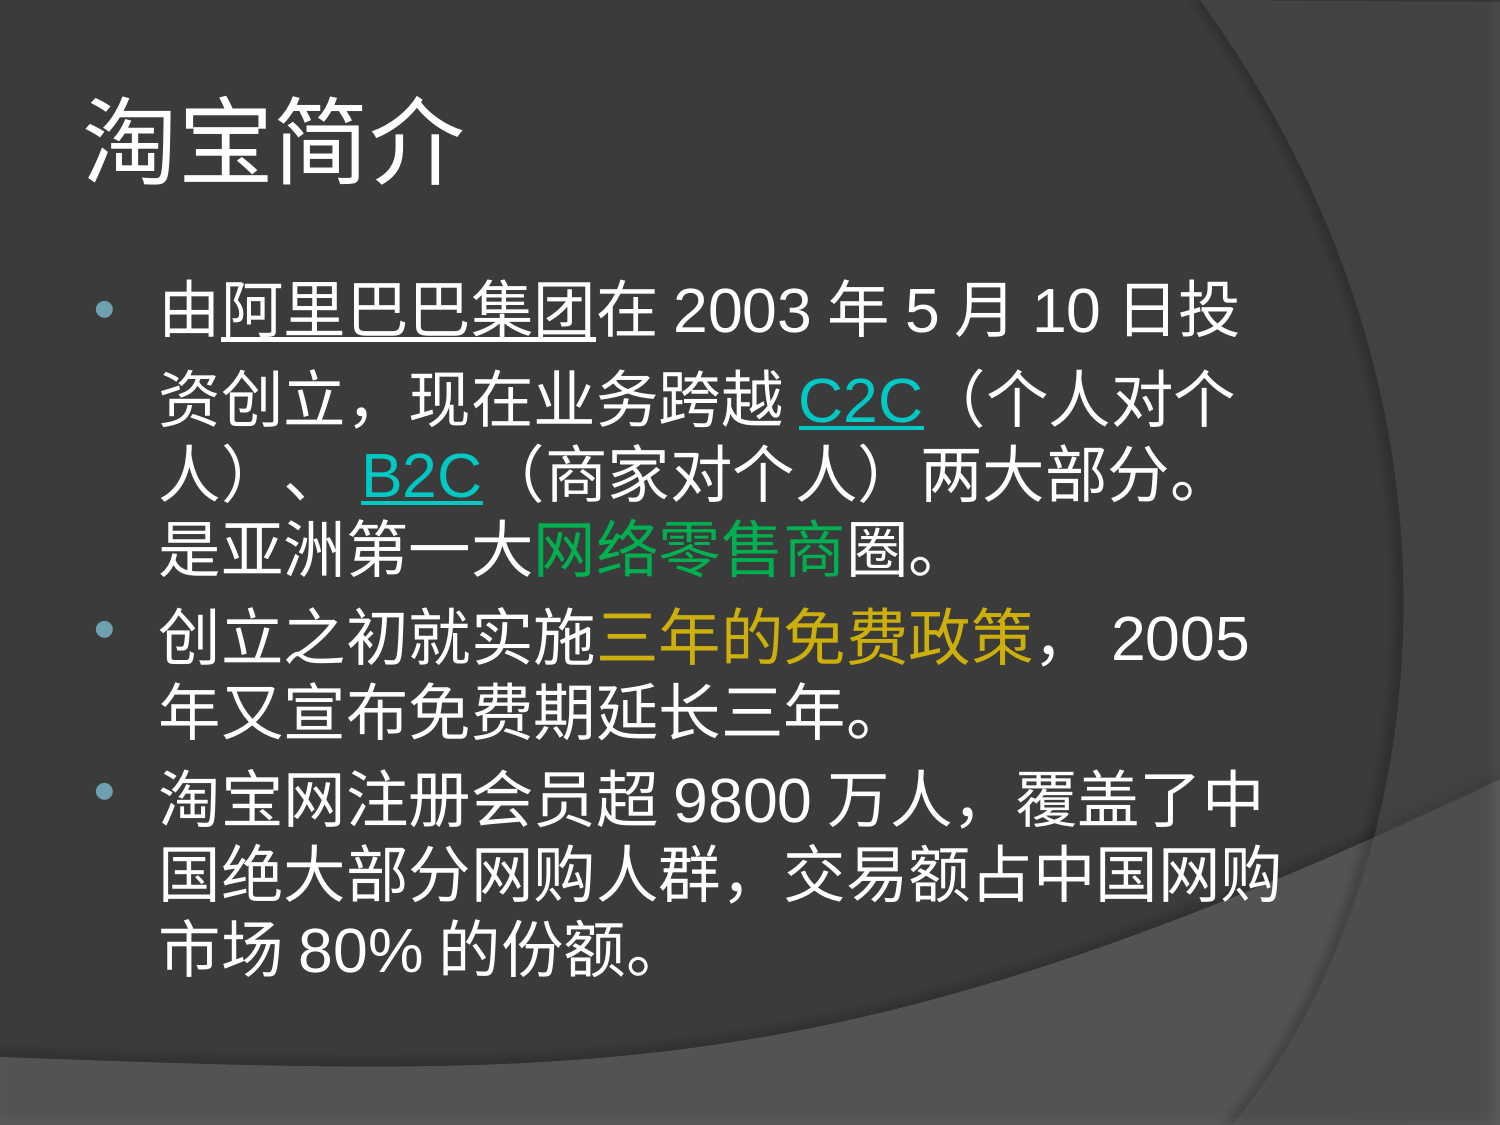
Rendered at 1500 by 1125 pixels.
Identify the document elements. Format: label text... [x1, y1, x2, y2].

list 由阿里巴巴集团在2003年5月10日投资创立，现在业务跨越C2C（个人对个人）、B2C（商家对个人）两大部分。是亚洲第一大网络零售商圈。 创立之初就实施三年的免费政策，2005年又宣布免费期延长三年。 淘宝网注册会员超9800万人，覆盖了中国绝大部分网购人群，交易额占中国网购市场80%的份额。 [74, 262, 1301, 1006]
title 淘宝简介 [74, 44, 1301, 233]
